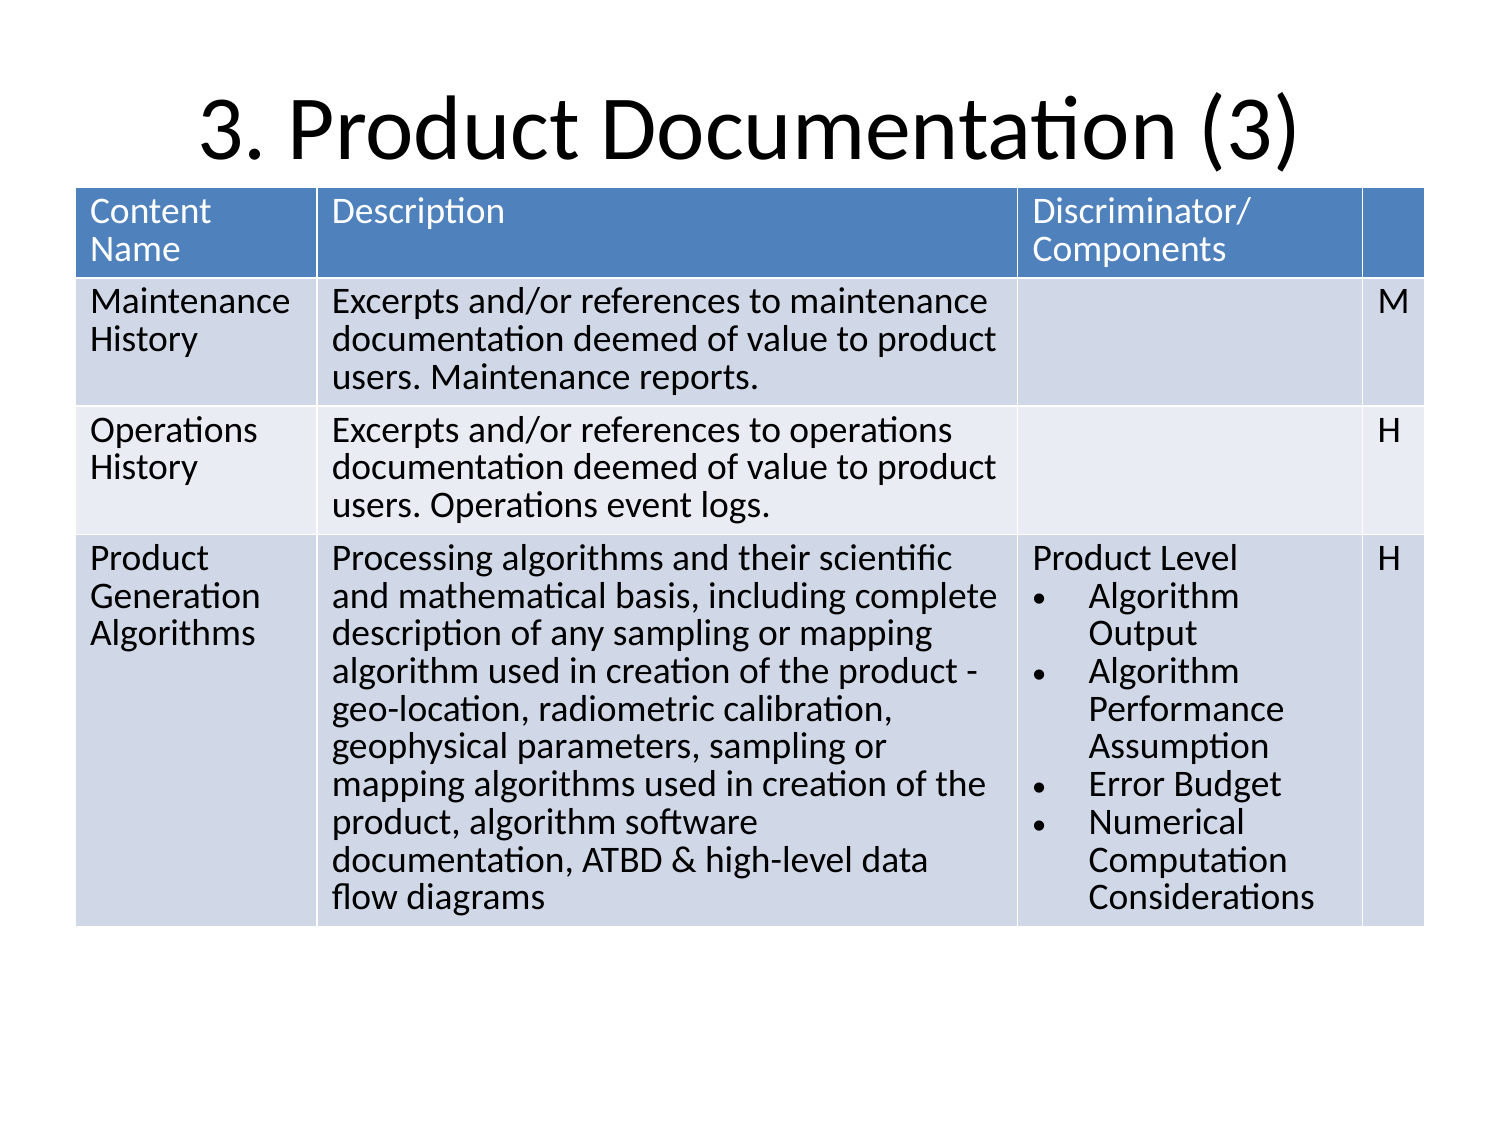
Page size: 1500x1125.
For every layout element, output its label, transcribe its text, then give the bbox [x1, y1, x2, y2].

table_cell Excerpts and/or references to operations documentation deemed of value to product users. Operations event logs. [318, 407, 1017, 534]
title 3. Product Documentation (3) [74, 44, 1426, 187]
table_header [1363, 188, 1424, 277]
table_cell Processing algorithms and their scientific and mathematical basis, including complete description of any sampling or mapping algorithm used in creation of the product - geo-location, radiometric calibration, geophysical parameters, sampling or mapping algorithms used in creation of the product, algorithm software documentation, ATBD & high-level data flow diagrams [318, 535, 1017, 926]
table_cell [1018, 407, 1362, 534]
table_cell H [1363, 535, 1424, 926]
table_cell Maintenance History [76, 279, 316, 405]
table_cell [1018, 279, 1362, 405]
table_cell M [1363, 279, 1424, 405]
table_header Discriminator/ Components [1018, 188, 1362, 277]
table_header Description [318, 188, 1017, 277]
table_cell Excerpts and/or references to maintenance documentation deemed of value to product users. Maintenance reports. [318, 279, 1017, 405]
table_header Content Name [76, 188, 316, 277]
table_cell Product Generation Algorithms [76, 535, 316, 926]
table_cell Operations History [76, 407, 316, 534]
table_cell Product Level Algorithm Output Algorithm Performance Assumption Error Budget Numerical Computation Considerations [1018, 535, 1362, 926]
table_cell H [1363, 407, 1424, 534]
